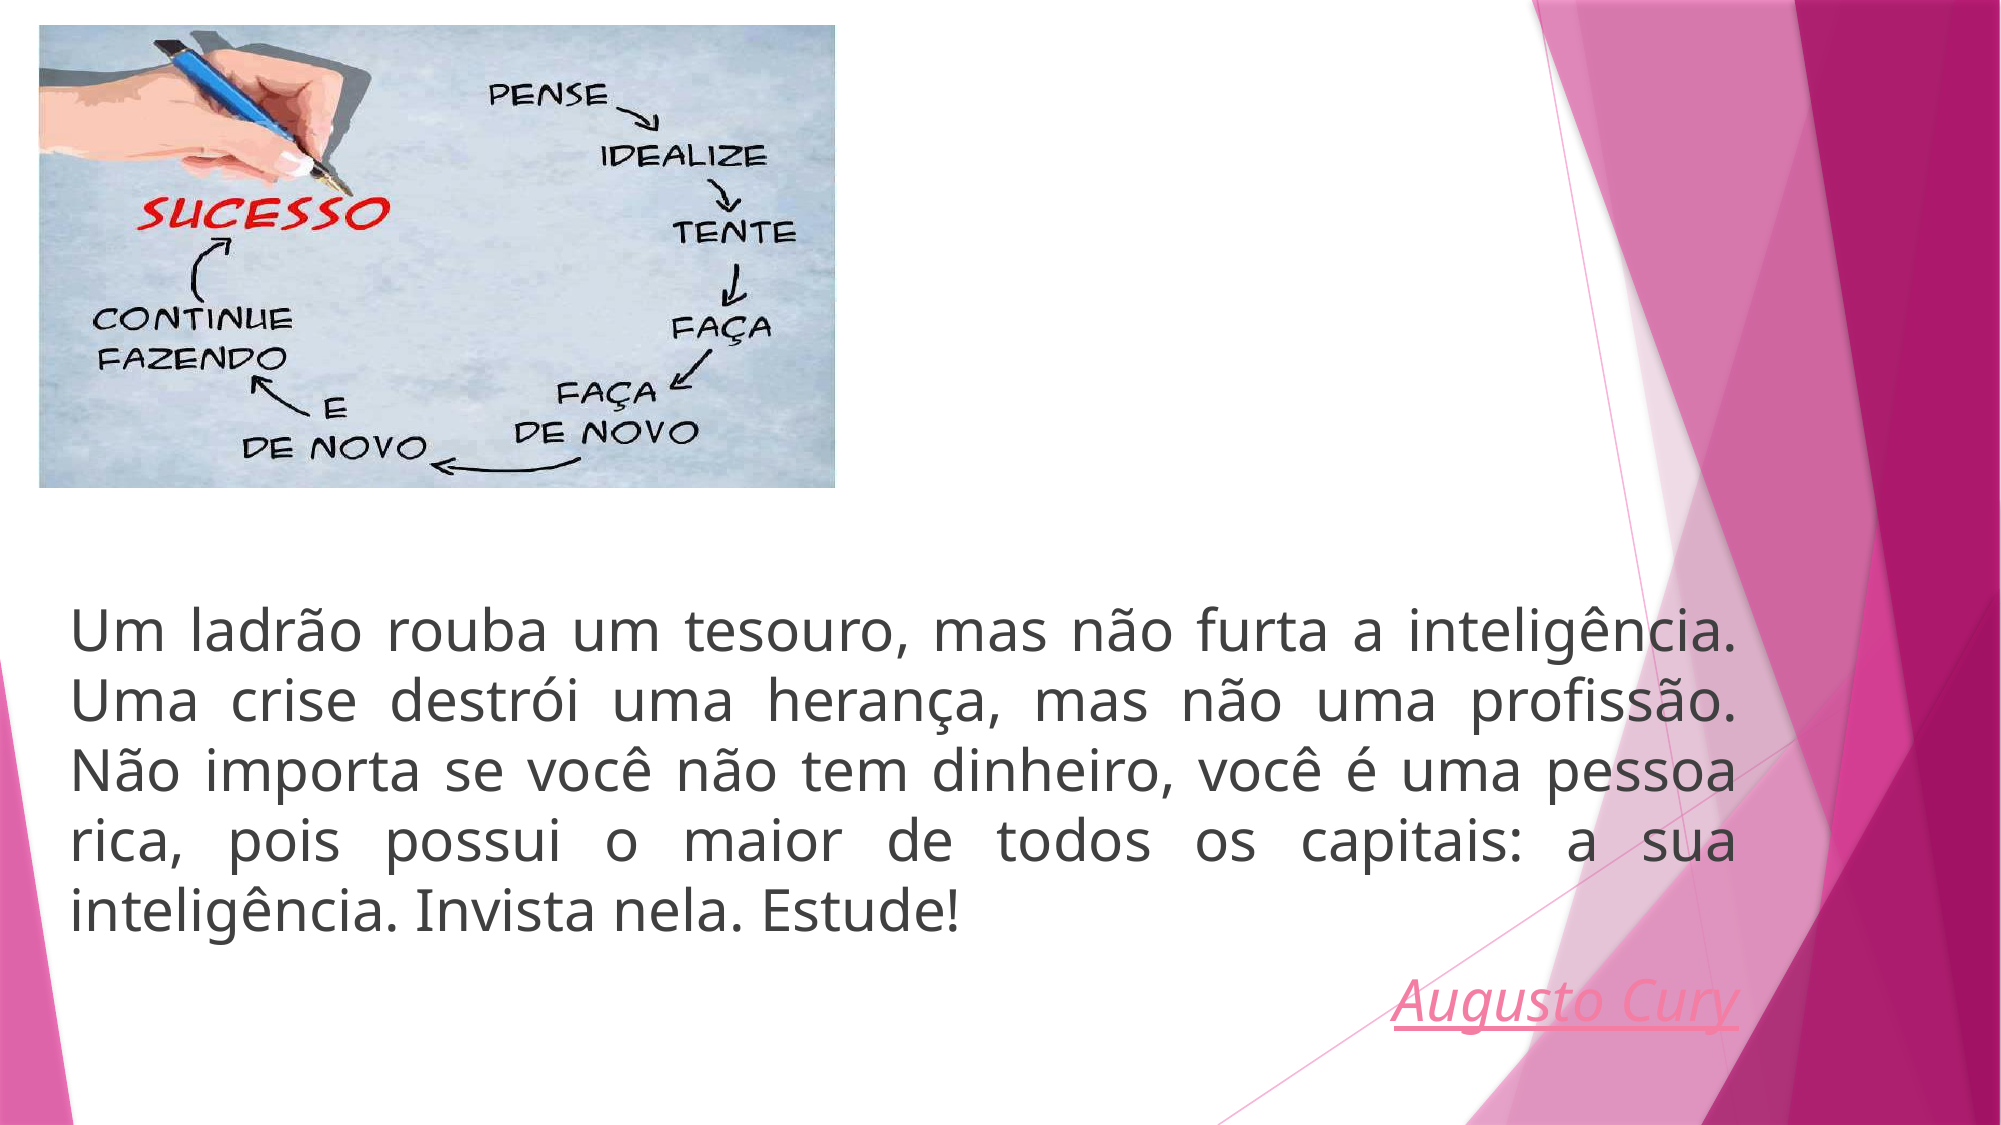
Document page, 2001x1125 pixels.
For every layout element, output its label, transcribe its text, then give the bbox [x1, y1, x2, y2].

list Um ladrão rouba um tesouro, mas não furta a inteligência. Uma crise destrói uma herança, mas não uma profissão. Não importa se você não tem dinheiro, você é uma pessoa rica, pois possui o maior de todos os capitais: a sua inteligência. Invista nela. Estude! Augusto Cury [54, 585, 1754, 1040]
picture [37, 24, 838, 489]
